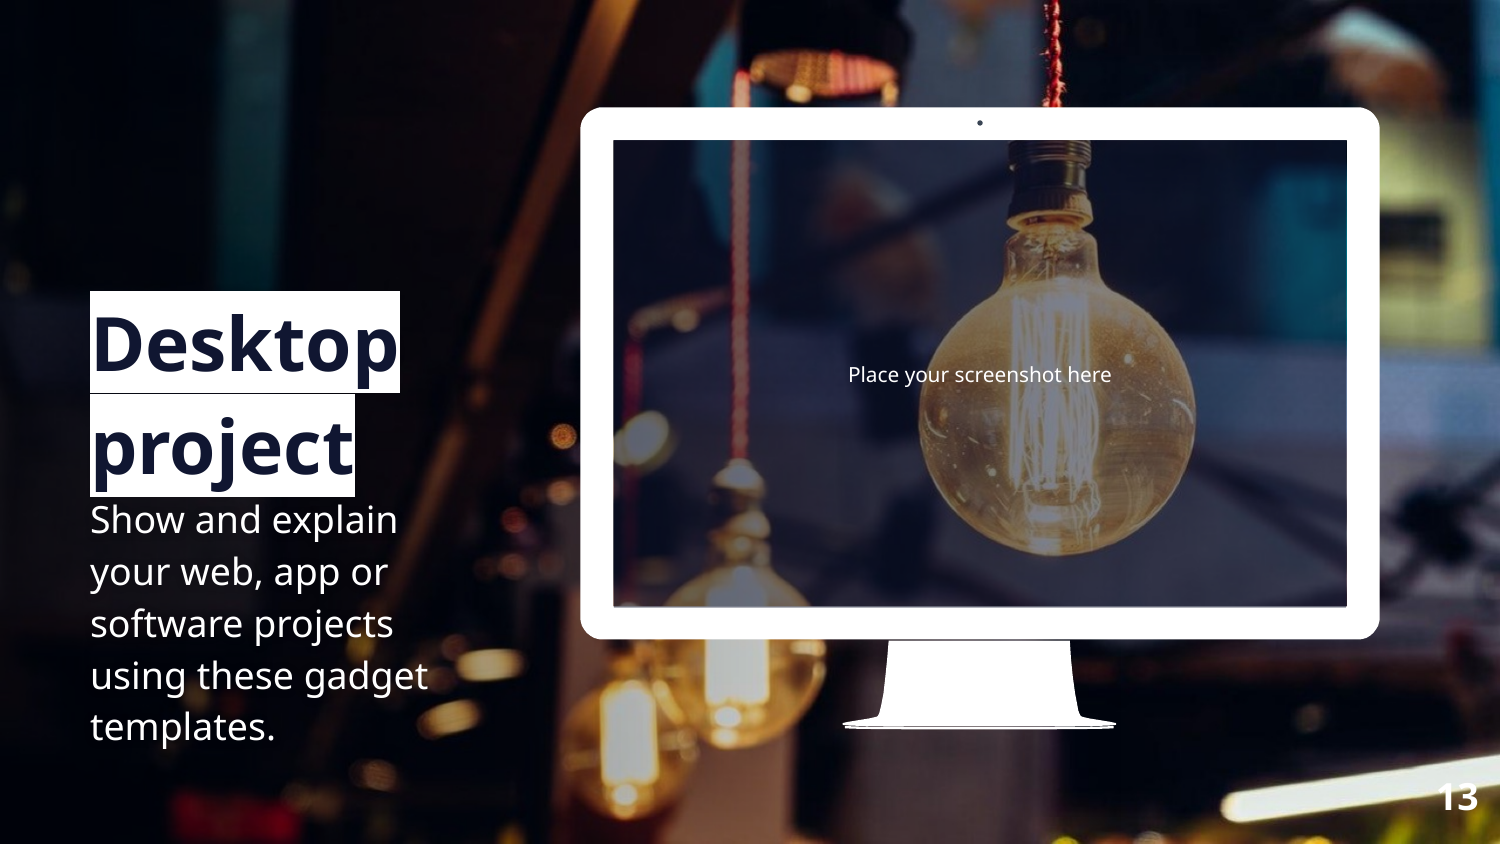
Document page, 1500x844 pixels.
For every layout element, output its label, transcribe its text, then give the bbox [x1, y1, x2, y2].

text_box Place your screenshot here [613, 140, 1346, 608]
picture [0, 0, 1500, 844]
text_box [580, 107, 1380, 730]
slide_number 13 [1407, 752, 1494, 844]
list Desktop project Show and explain your web, app or software projects using these gadget templates. [75, 110, 481, 764]
